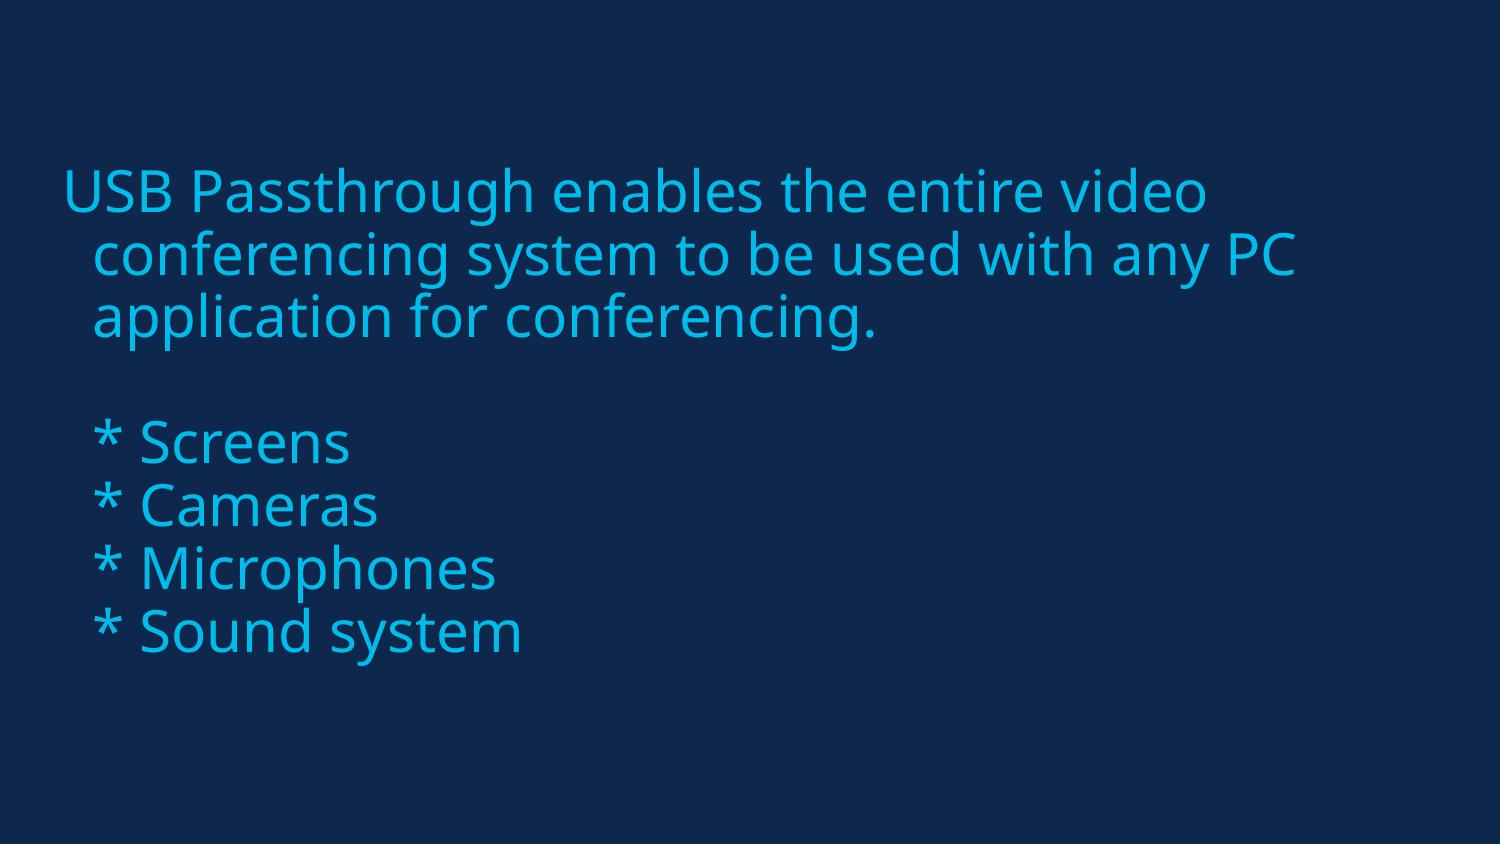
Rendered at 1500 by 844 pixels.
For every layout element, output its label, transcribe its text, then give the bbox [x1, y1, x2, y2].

title USB Passthrough enables the entire video conferencing system to be used with any PC application for conferencing. * Screens * Cameras * Microphones * Sound system [47, 93, 1355, 734]
